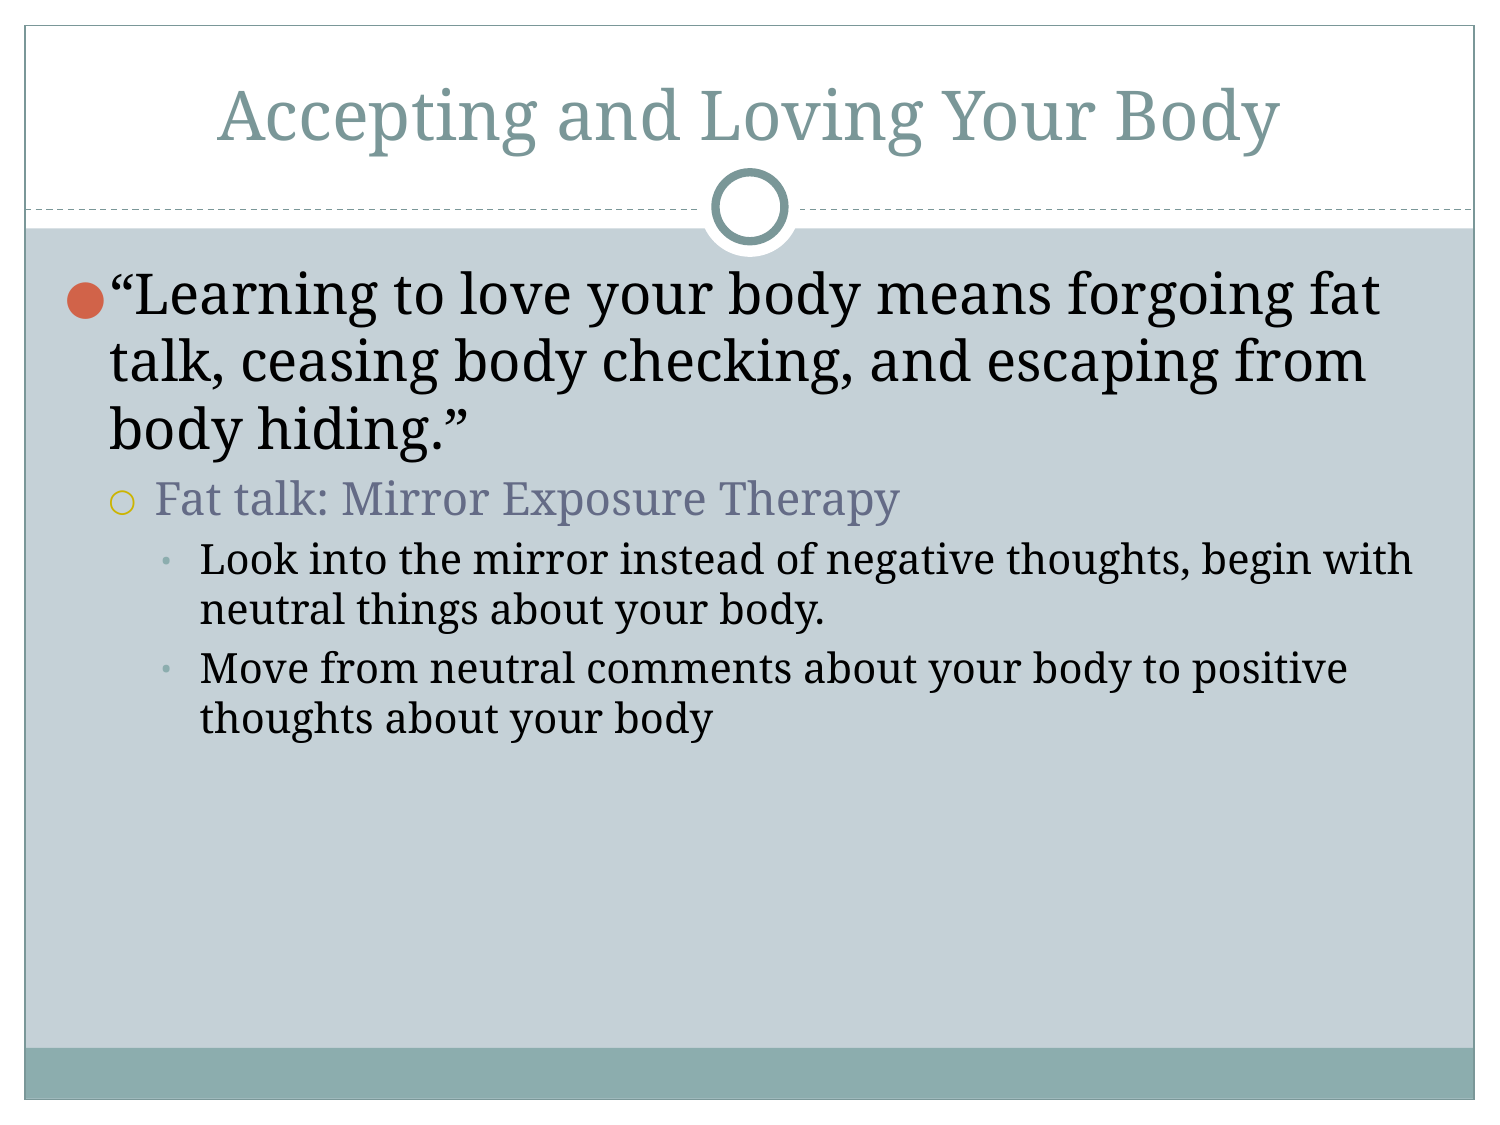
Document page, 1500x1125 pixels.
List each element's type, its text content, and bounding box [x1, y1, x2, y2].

list “Learning to love your body means forgoing fat talk, ceasing body checking, and escaping from body hiding.” Fat talk: Mirror Exposure Therapy Look into the mirror instead of negative thoughts, begin with neutral things about your body. Move from neutral comments about your body to positive thoughts about your body [49, 250, 1445, 1001]
title Accepting and Loving Your Body [49, 37, 1450, 162]
